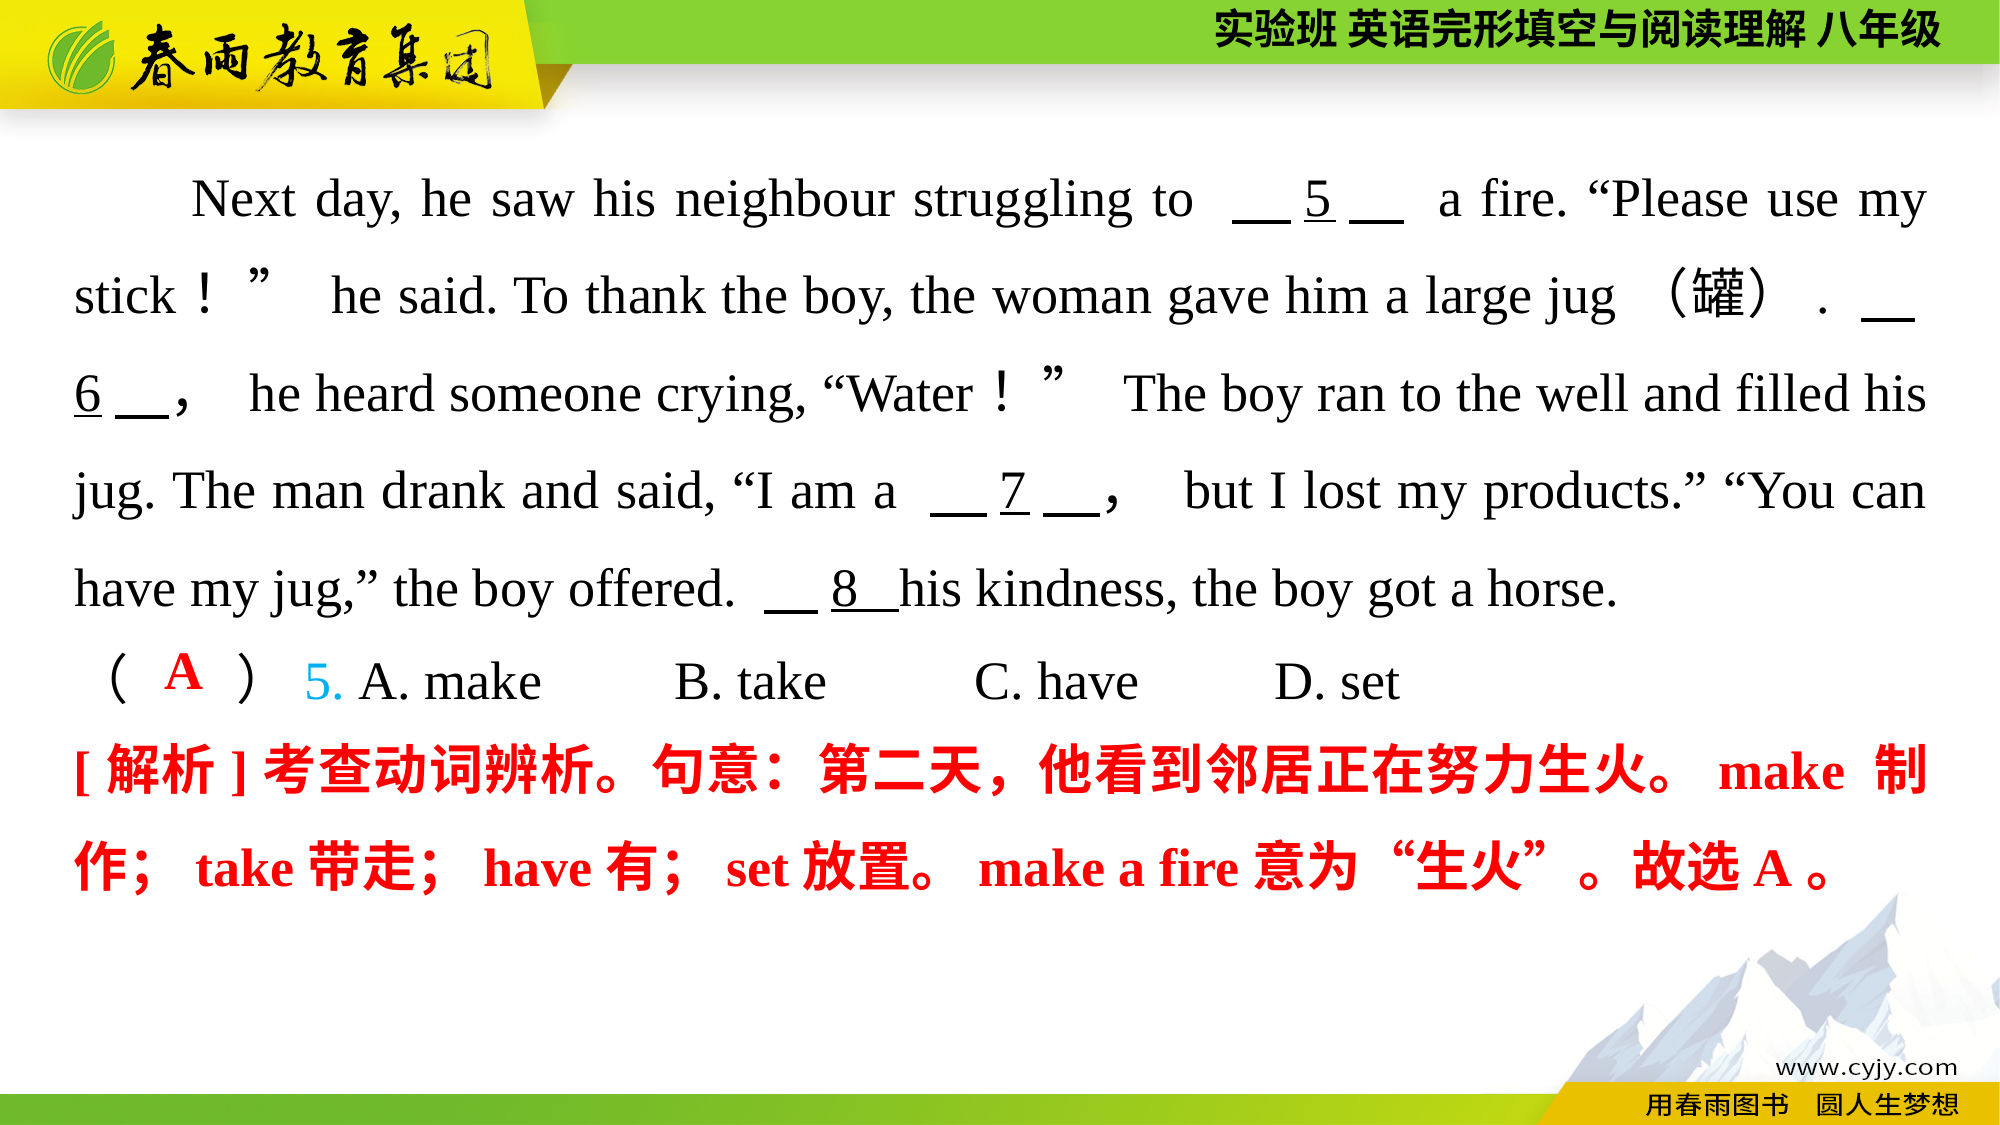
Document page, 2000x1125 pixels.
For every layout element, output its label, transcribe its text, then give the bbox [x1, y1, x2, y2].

text_box A [149, 627, 219, 695]
picture [0, 0, 2000, 1125]
text_box （ ）5. A. make B. take C. have D. set [59, 605, 1944, 695]
list Next day, he saw his neighbour struggling to 5 a fire. “Please use my stick！” he said. To thank the boy, the woman gave him a large jug（罐）. 6 ， he heard someone crying, “Water！” The boy ran to the well and filled his jug. The man drank and said, “I am a 7 ， but I lost my products.” “You can have my jug,” the boy offered. 8 ,his kindness, the boy got a horse. [59, 122, 1944, 605]
text_box [解析]考查动词辨析。句意：第二天，他看到邻居正在努力生火。make 制作；take带走；have有；set放置。make a fire意为“生火”。故选A。 [59, 695, 1944, 905]
